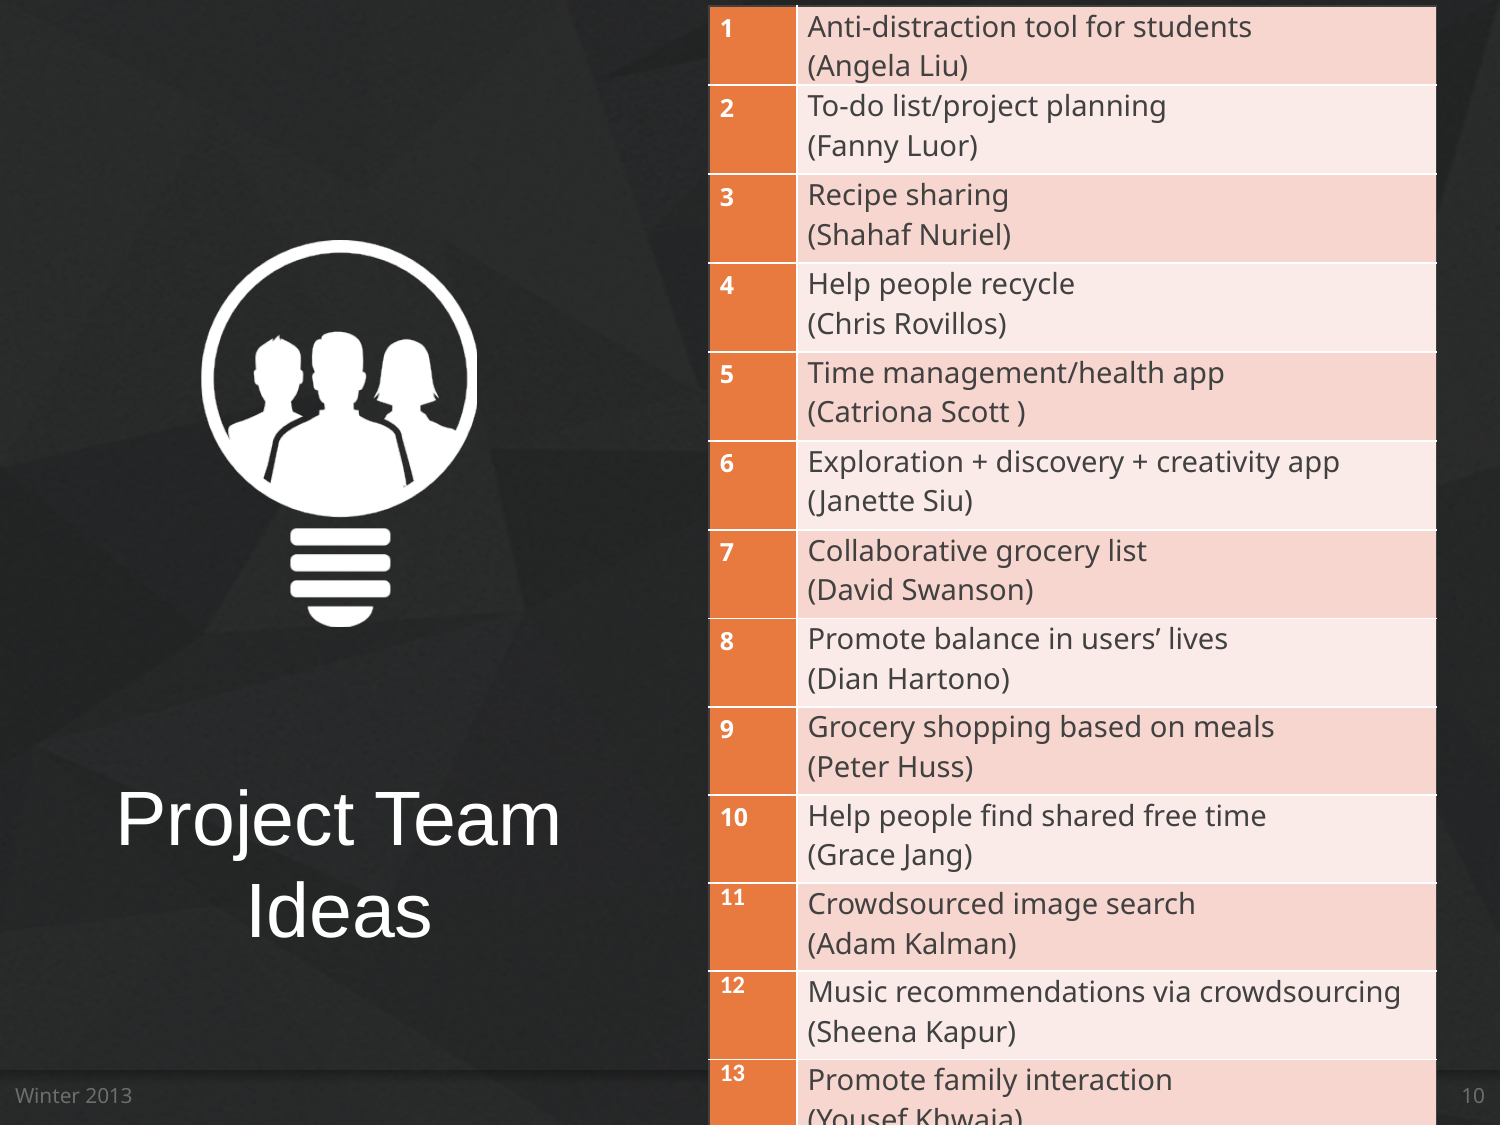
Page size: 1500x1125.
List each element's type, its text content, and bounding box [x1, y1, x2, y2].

table_cell 6 [710, 442, 796, 529]
picture [0, 0, 1500, 1125]
table_header Anti-distraction tool for students (Angela Liu) [798, 7, 1436, 84]
table_cell Help people recycle (Chris Rovillos) [798, 264, 1436, 351]
table_cell 5 [710, 353, 796, 440]
table_cell Music recommendations via crowdsourcing (Sheena Kapur) [798, 972, 1436, 1059]
table_cell 12 [710, 972, 796, 1059]
slide_number Winter 2013 [0, 1074, 313, 1125]
table_cell 10 [710, 796, 796, 882]
table_cell 11 [710, 884, 796, 970]
table_cell 13 [710, 1060, 796, 1125]
table_header 1 [710, 7, 796, 84]
table_cell 2 [710, 86, 796, 173]
table_cell 4 [710, 264, 796, 351]
table_cell Recipe sharing (Shahaf Nuriel) [798, 175, 1436, 262]
title Project Team Ideas [39, 766, 640, 955]
table_cell Grocery shopping based on meals (Peter Huss) [798, 708, 1436, 794]
table_cell Exploration + discovery + creativity app (Janette Siu) [798, 442, 1436, 529]
table_cell 7 [710, 531, 796, 618]
table_cell Time management/health app (Catriona Scott ) [798, 353, 1436, 440]
table_cell 8 [710, 619, 796, 706]
table_cell To-do list/project planning (Fanny Luor) [798, 86, 1436, 173]
table_cell 3 [710, 175, 796, 262]
table_cell 9 [710, 708, 796, 794]
table_cell Crowdsourced image search (Adam Kalman) [798, 884, 1436, 970]
table_cell Promote family interaction (Yousef Khwaja) [798, 1060, 1436, 1125]
table_cell Help people find shared free time (Grace Jang) [798, 796, 1436, 882]
table_cell Promote balance in users’ lives (Dian Hartono) [798, 619, 1436, 706]
table_cell Collaborative grocery list (David Swanson) [798, 531, 1436, 618]
slide_number 10 [1437, 1074, 1500, 1125]
